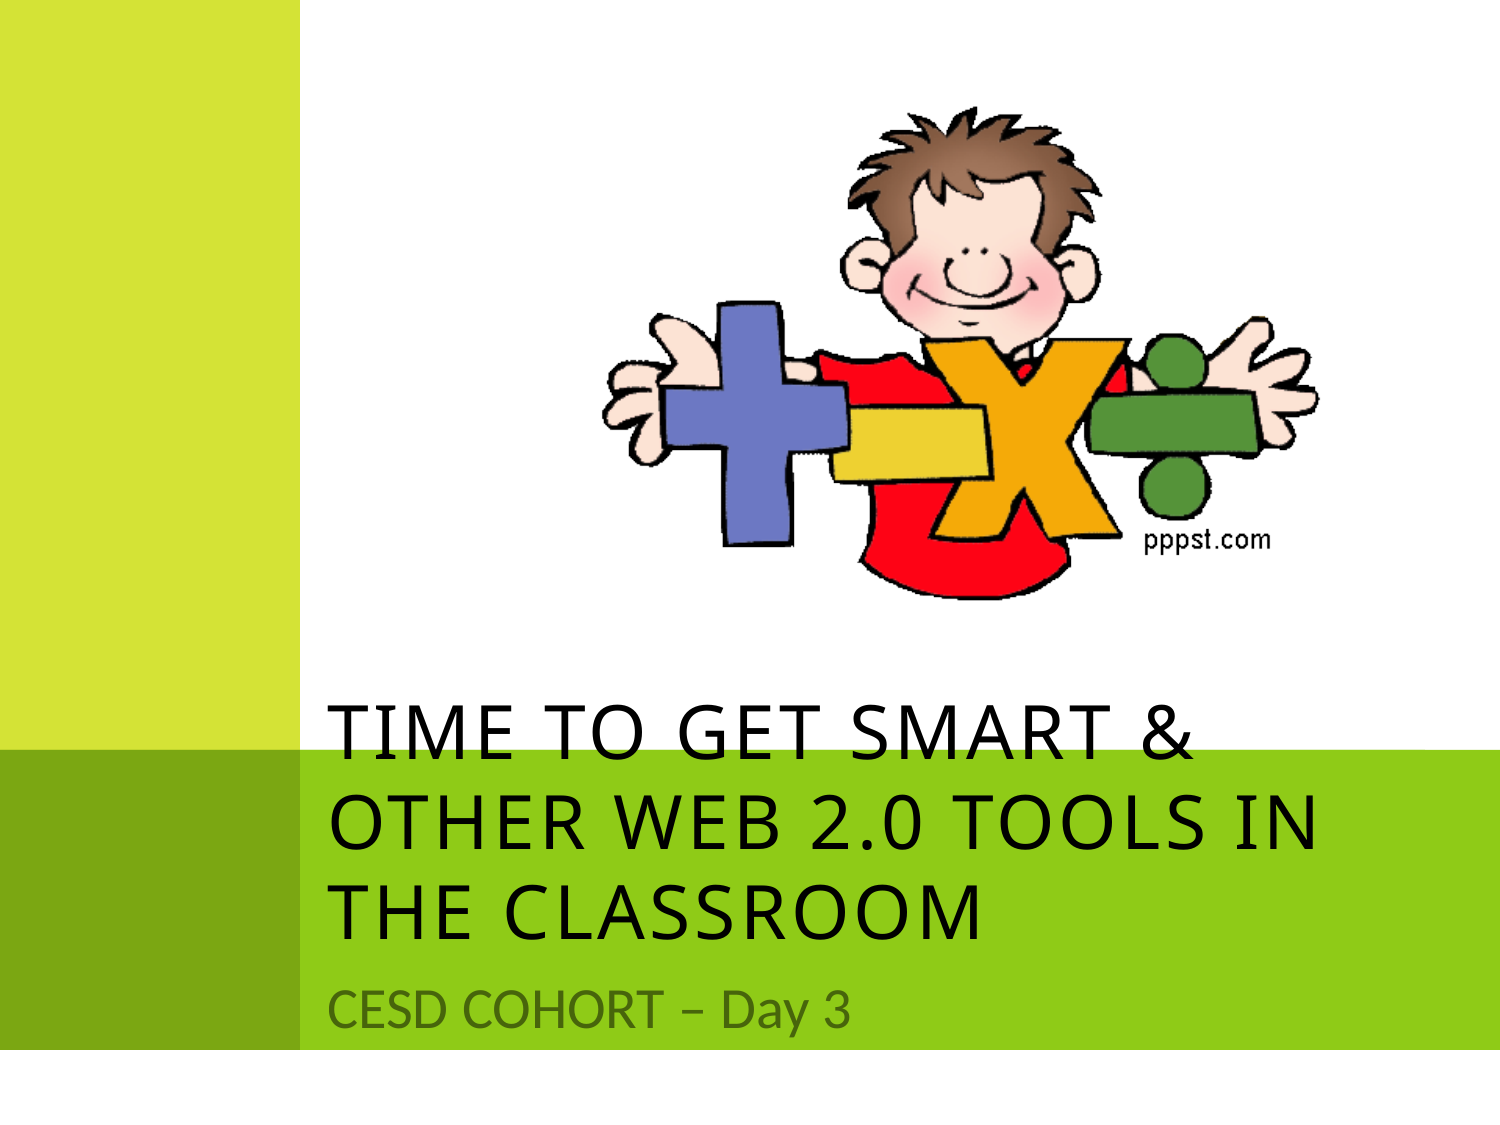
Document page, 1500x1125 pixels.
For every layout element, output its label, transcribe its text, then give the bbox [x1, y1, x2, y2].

picture [585, 105, 1348, 605]
subtitle CESD COHORT – Day 3 [312, 963, 1391, 1038]
title Time To Get SMART & Other Web 2.0 Tools in the Classroom [312, 762, 1489, 963]
